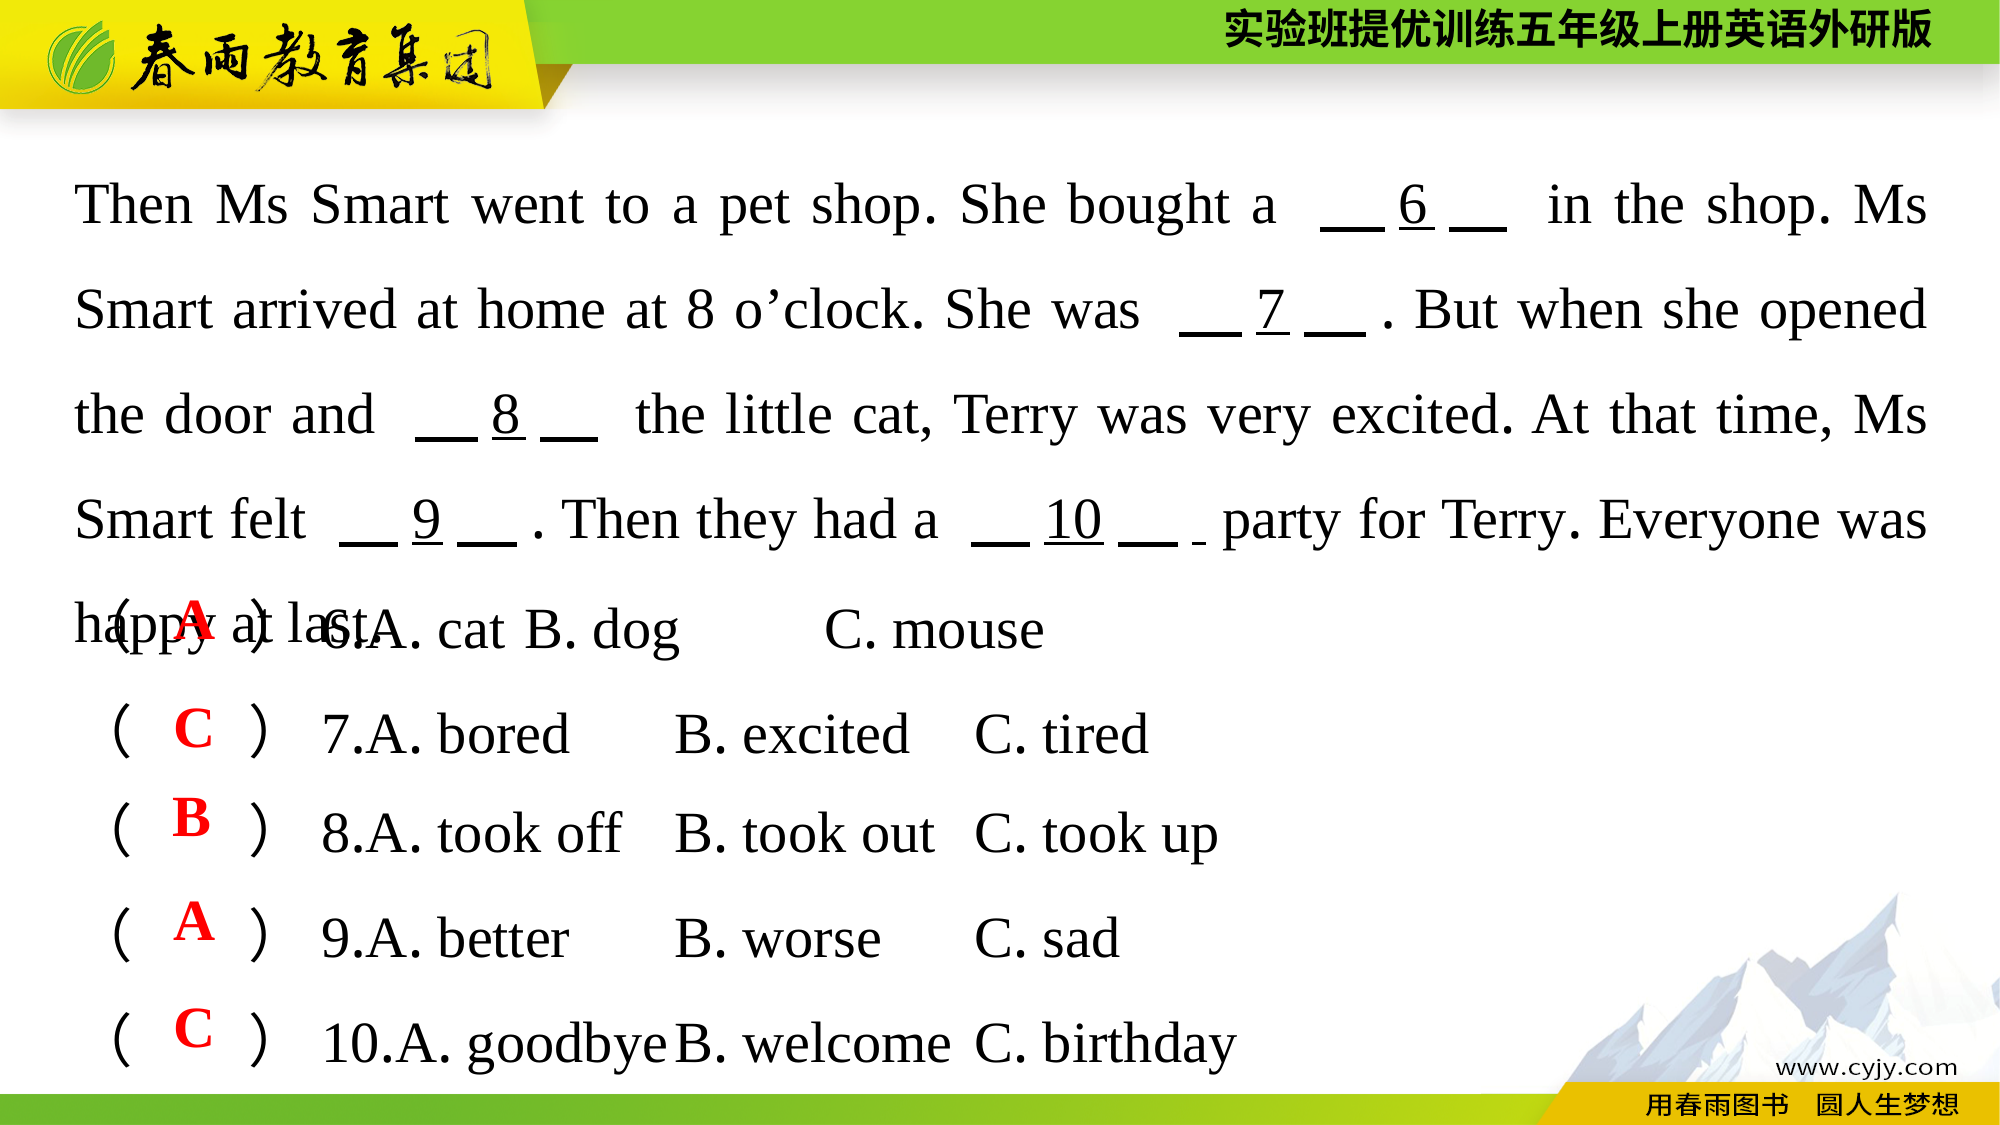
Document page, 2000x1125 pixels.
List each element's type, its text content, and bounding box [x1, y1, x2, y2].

text_box （ ）8.A. took off B. took out C. took up （ ）9.A. better B. worse C. sad （ ）10.A. goodbye B. welcome C. birthday [59, 752, 1944, 1082]
list Then Ms Smart went to a pet shop. She bought a 6 in the shop. Ms Smart arrived at home at 8 o’clock. She was 7 . But when she opened the door and 8 the little cat, Terry was very excited. At that time, Ms Smart felt 9 . Then they had a 10 . party for Terry. Everyone was happy at last. [59, 122, 1944, 547]
text_box C [158, 681, 230, 752]
text_box C [158, 981, 230, 1067]
text_box （ ）6.A. cat B. dog C. mouse （ ）7.A. bored B. excited C. tired [59, 547, 1944, 752]
picture [0, 0, 2000, 1125]
text_box A [158, 874, 230, 960]
text_box B [158, 770, 227, 855]
text_box A [158, 573, 230, 659]
